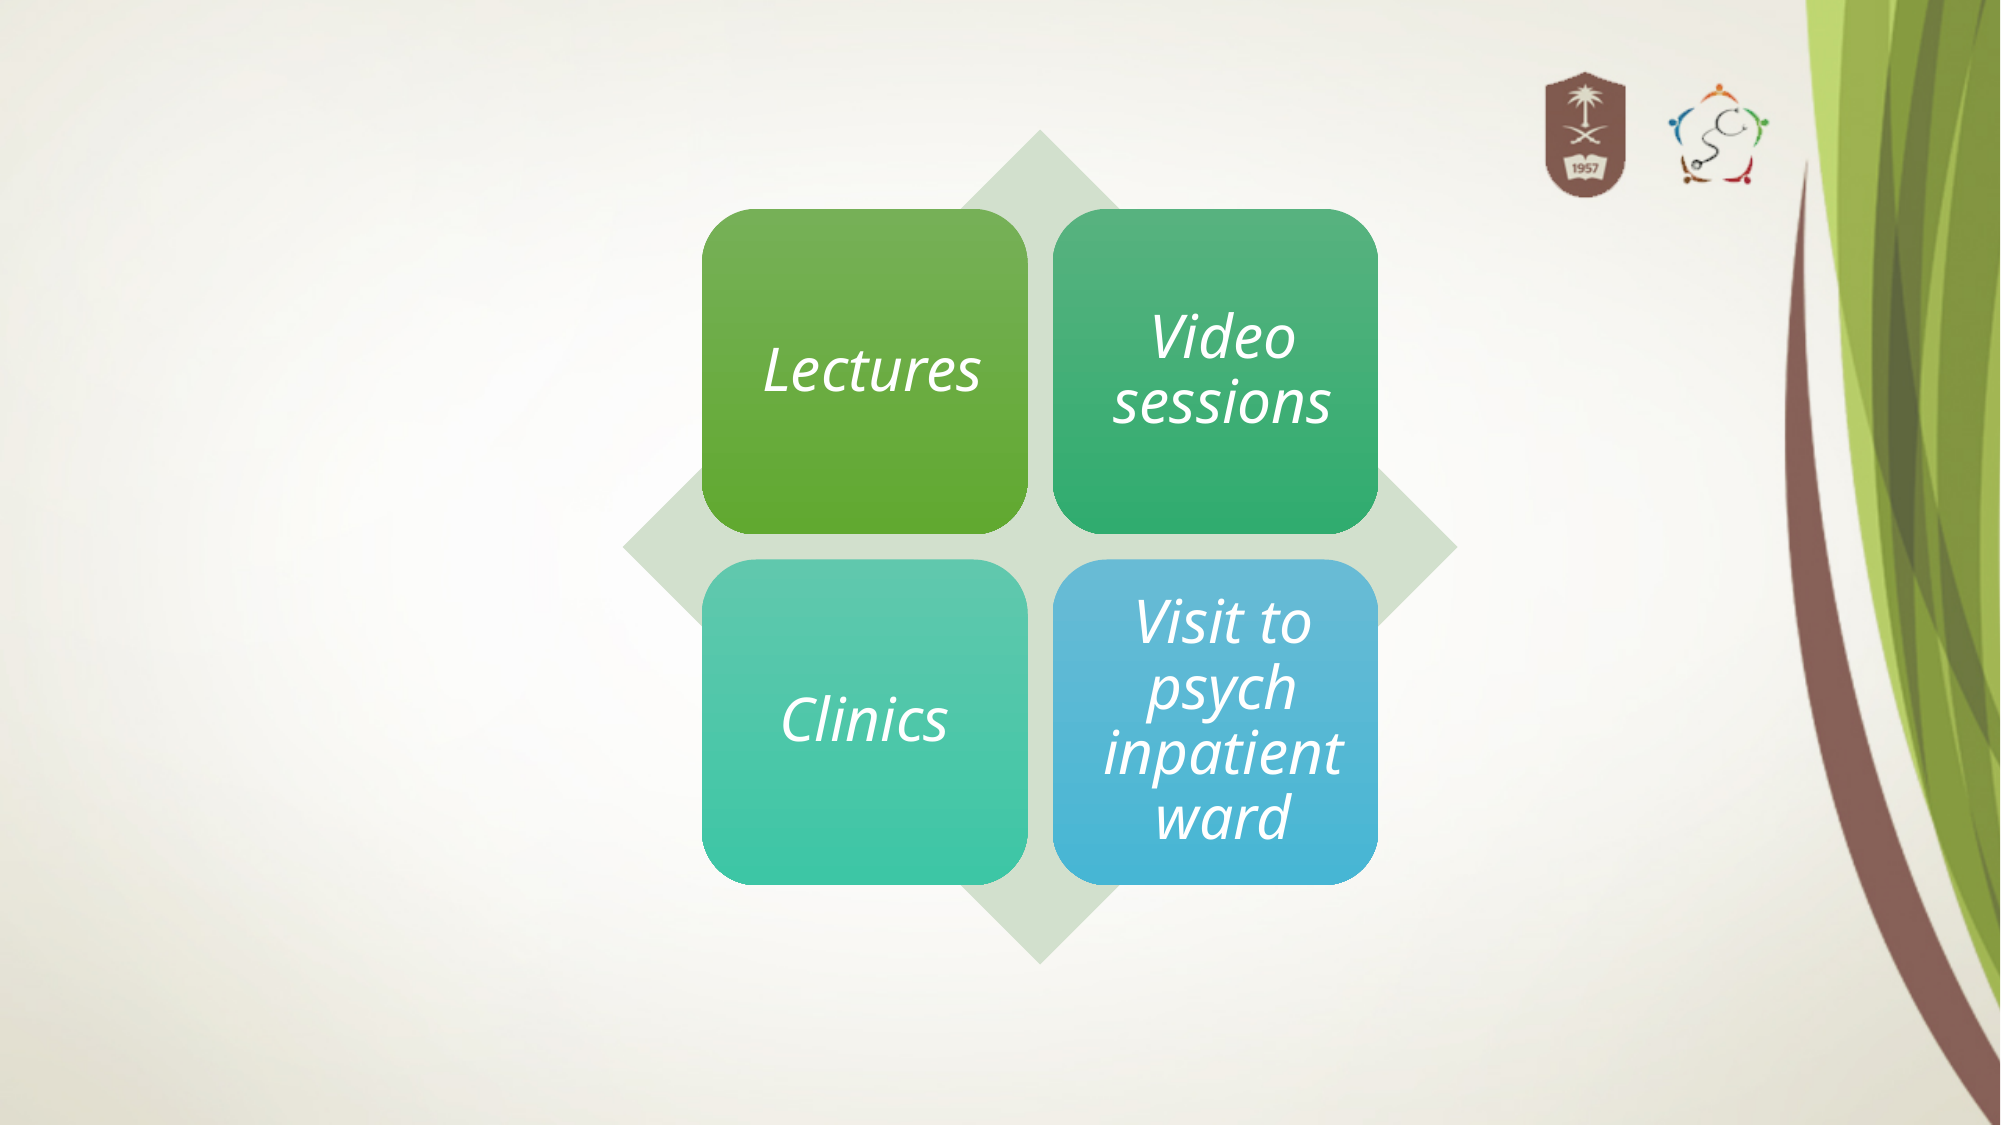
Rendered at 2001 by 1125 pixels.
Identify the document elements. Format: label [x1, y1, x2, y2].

picture [0, 0, 2001, 1125]
list [205, 129, 1875, 965]
